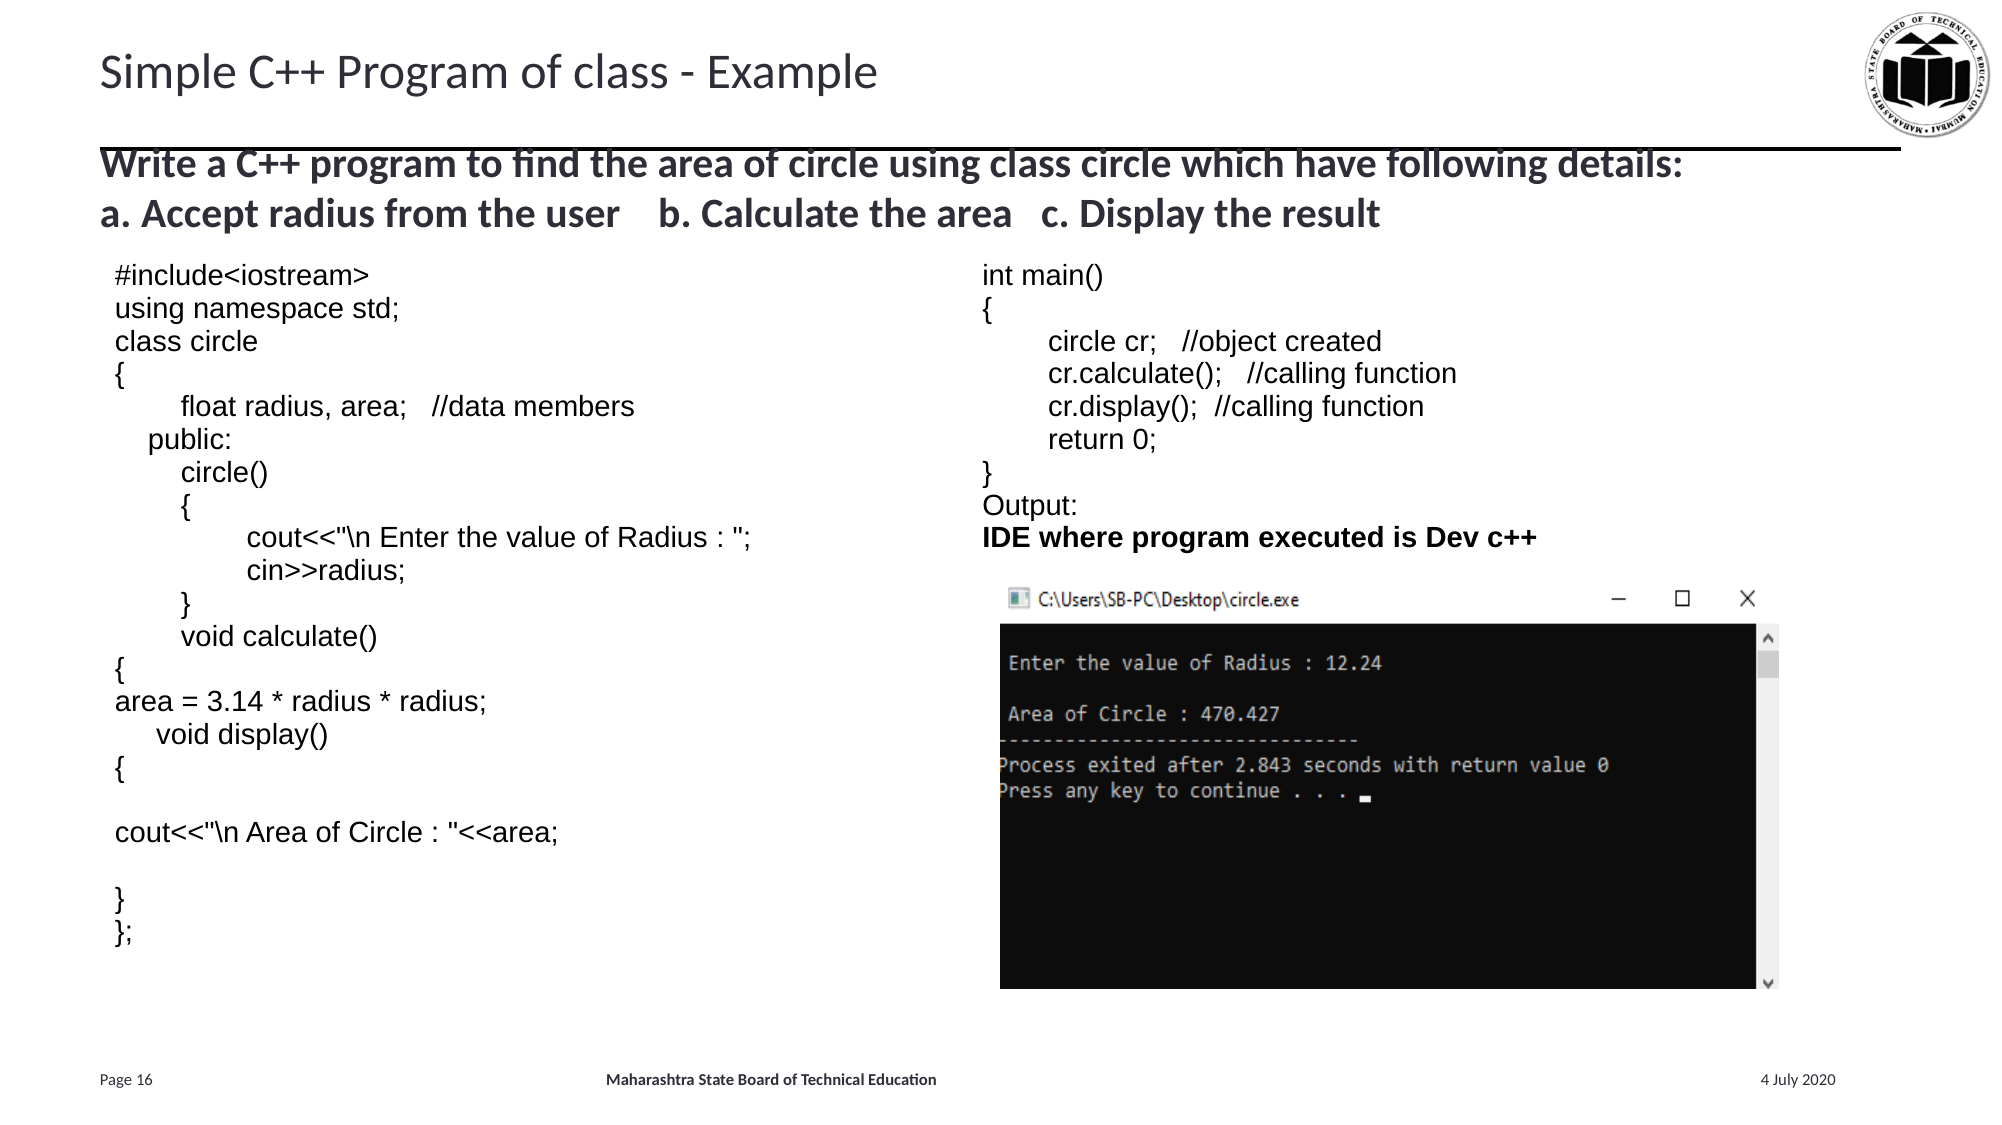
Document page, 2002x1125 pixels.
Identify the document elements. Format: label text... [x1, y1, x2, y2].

picture [1000, 581, 1780, 990]
picture [1852, 0, 2001, 149]
table_header #include<iostream> using namespace std; class circle { float radius, area; //data members public: circle() { cout<<"\n Enter the value of Radius : "; cin>>radius; } void calculate() { area = 3.14 * radius * radius; void display() { cout<<"\n Area of Circle : "<<area; } }; [100, 252, 967, 1045]
table_header int main() { circle cr; //object created cr.calculate(); //calling function cr.display(); //calling function return 0; } Output: IDE where program executed is Dev c++ [967, 252, 1834, 1045]
title Simple C++ Program of class - Example [100, 48, 1901, 135]
list Write a C++ program to find the area of circle using class circle which have following details: a. Accept radius from the user b. Calculate the area c. Display the result [100, 135, 1901, 990]
